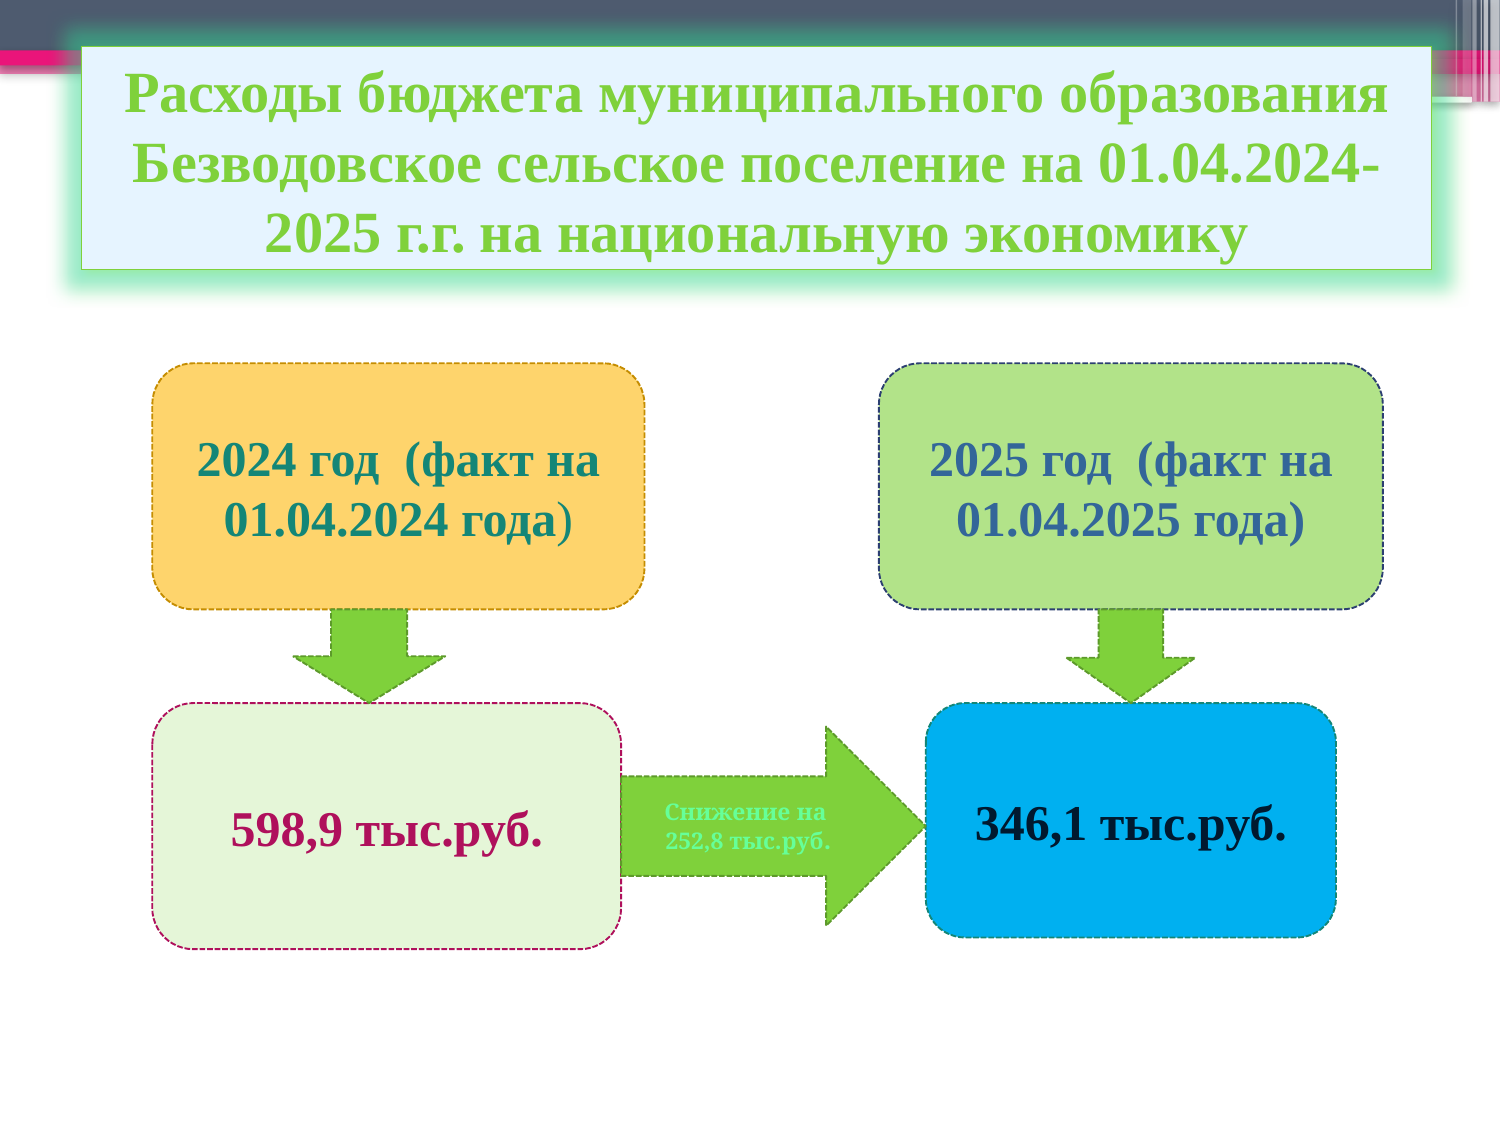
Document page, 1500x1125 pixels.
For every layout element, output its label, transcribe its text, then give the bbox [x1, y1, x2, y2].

text_box 598,9 тыс.руб. [151, 702, 623, 951]
text_box 2024 год (факт на 01.04.2024 года) [151, 362, 646, 611]
text_box [292, 608, 447, 704]
text_box 2025 год (факт на 01.04.2025 года) [877, 362, 1384, 611]
text_box Расходы бюджета муниципального образования Безводовское сельское поселение на 01.04.2024-2025 г.г. на национальную экономику [81, 46, 1432, 270]
text_box 346,1 тыс.руб. [924, 702, 1337, 939]
text_box Снижение на 252,8 тыс.руб. [620, 725, 927, 926]
text_box [1065, 608, 1196, 704]
